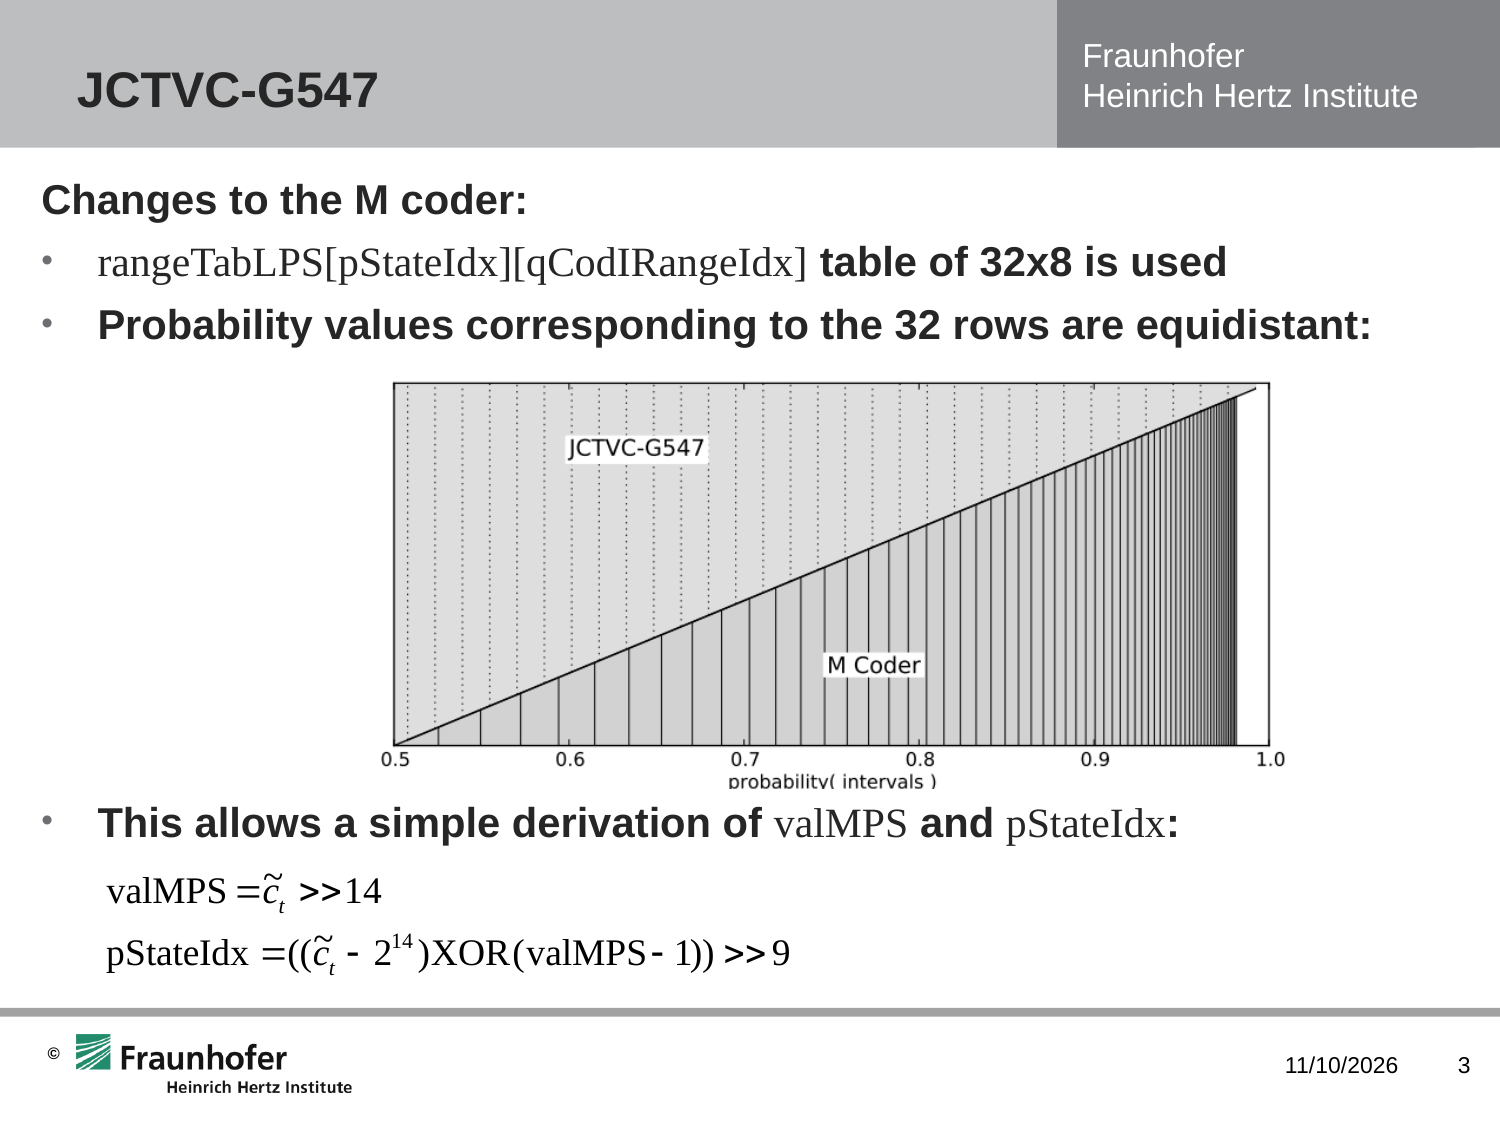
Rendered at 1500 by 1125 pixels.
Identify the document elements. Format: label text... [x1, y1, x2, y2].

slide_number 3 [1394, 1034, 1471, 1094]
picture [76, 1034, 352, 1093]
list Changes to the M coder: rangeTabLPS[pStateIdx][qCodIRangeIdx] table of 32x8 is used Probability values corresponding to the 32 rows are equidistant: This allows a simple derivation of valMPS and pStateIdx: [41, 172, 1424, 914]
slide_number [1019, 1034, 1394, 1094]
picture [253, 337, 1380, 789]
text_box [100, 865, 798, 985]
title JCTVC-G547 [76, 58, 1022, 118]
